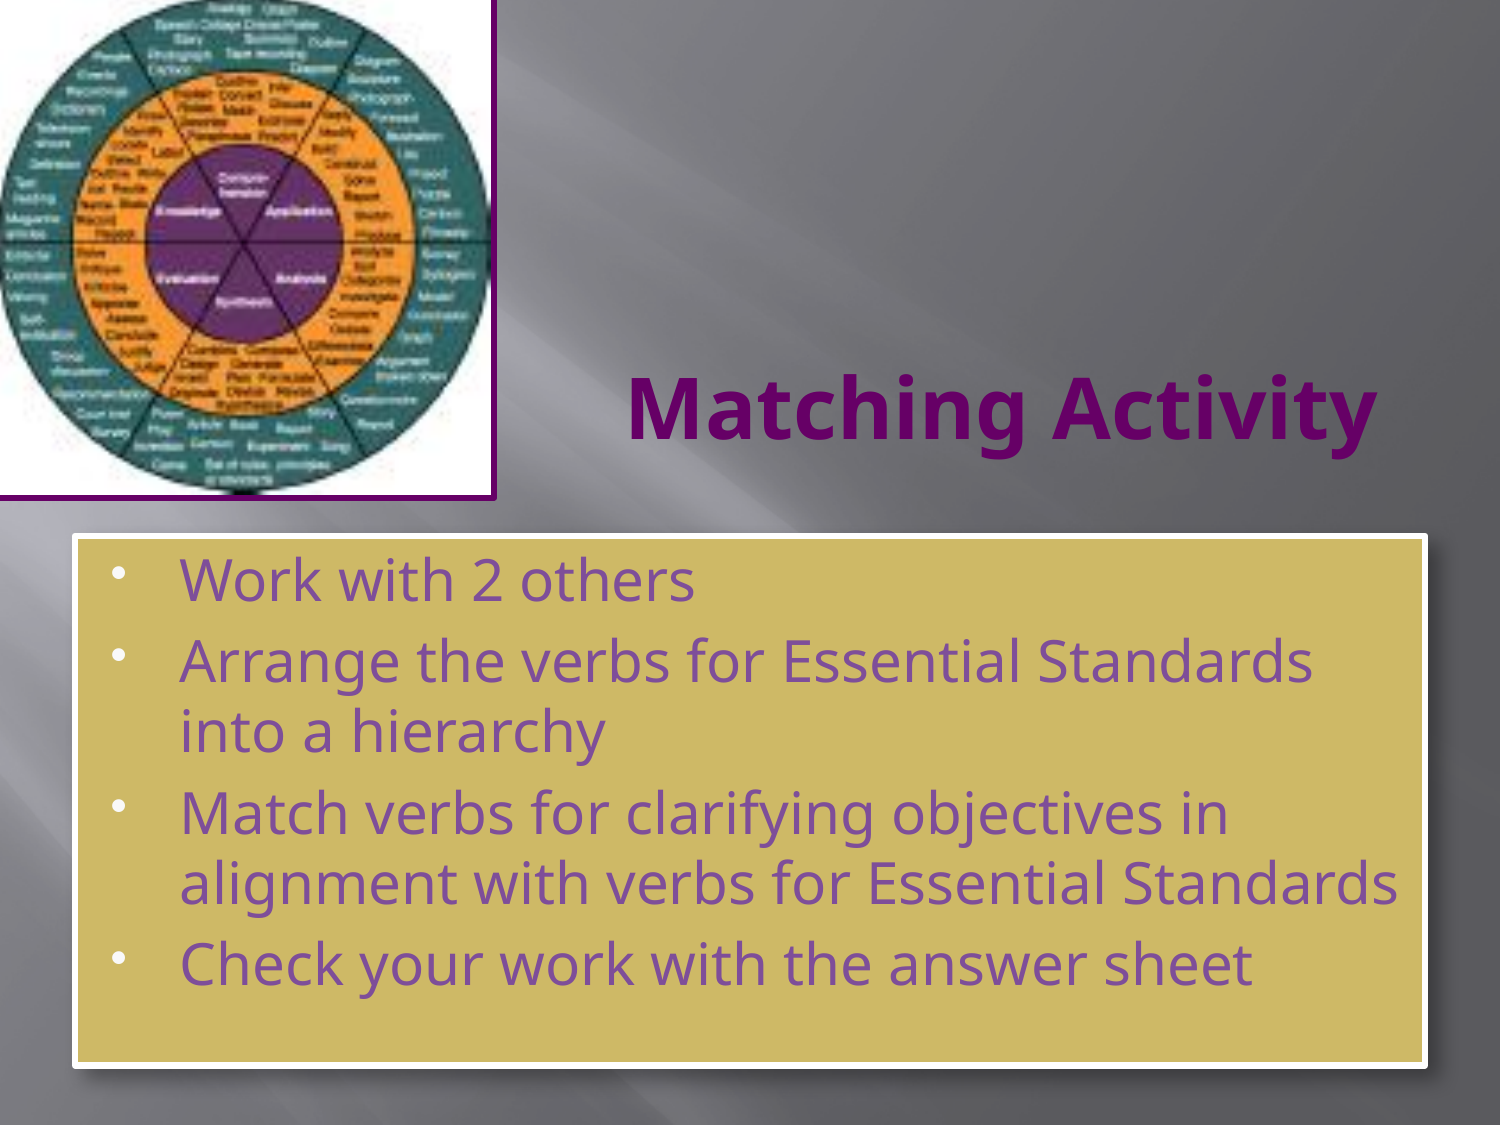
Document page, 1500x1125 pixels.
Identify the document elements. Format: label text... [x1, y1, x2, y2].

picture [0, 0, 492, 495]
list Work with 2 others Arrange the verbs for Essential Standards into a hierarchy Match verbs for clarifying objectives in alignment with verbs for Essential Standards Check your work with the answer sheet [72, 533, 1428, 1069]
title Matching Activity [578, 315, 1425, 495]
